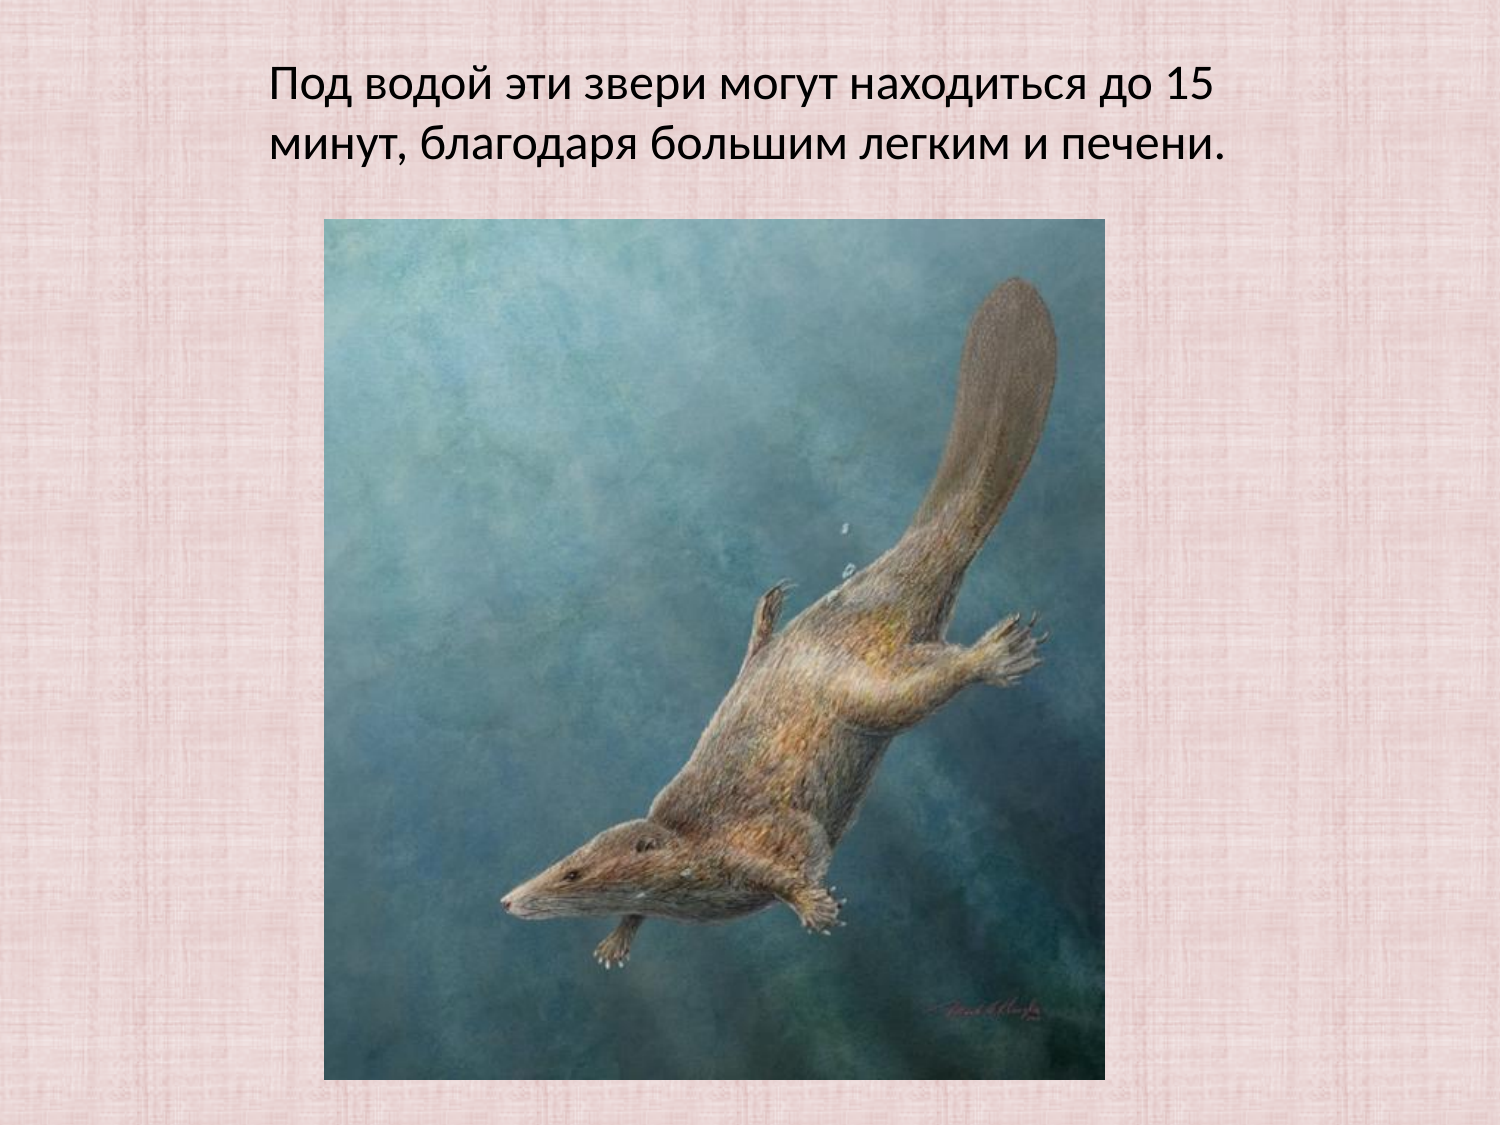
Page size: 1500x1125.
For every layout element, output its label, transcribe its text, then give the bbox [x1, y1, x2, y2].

text_box Под водой эти звери могут находиться до 15 минут, благодаря большим легким и печени. [253, 42, 1276, 178]
picture [324, 219, 1105, 1080]
